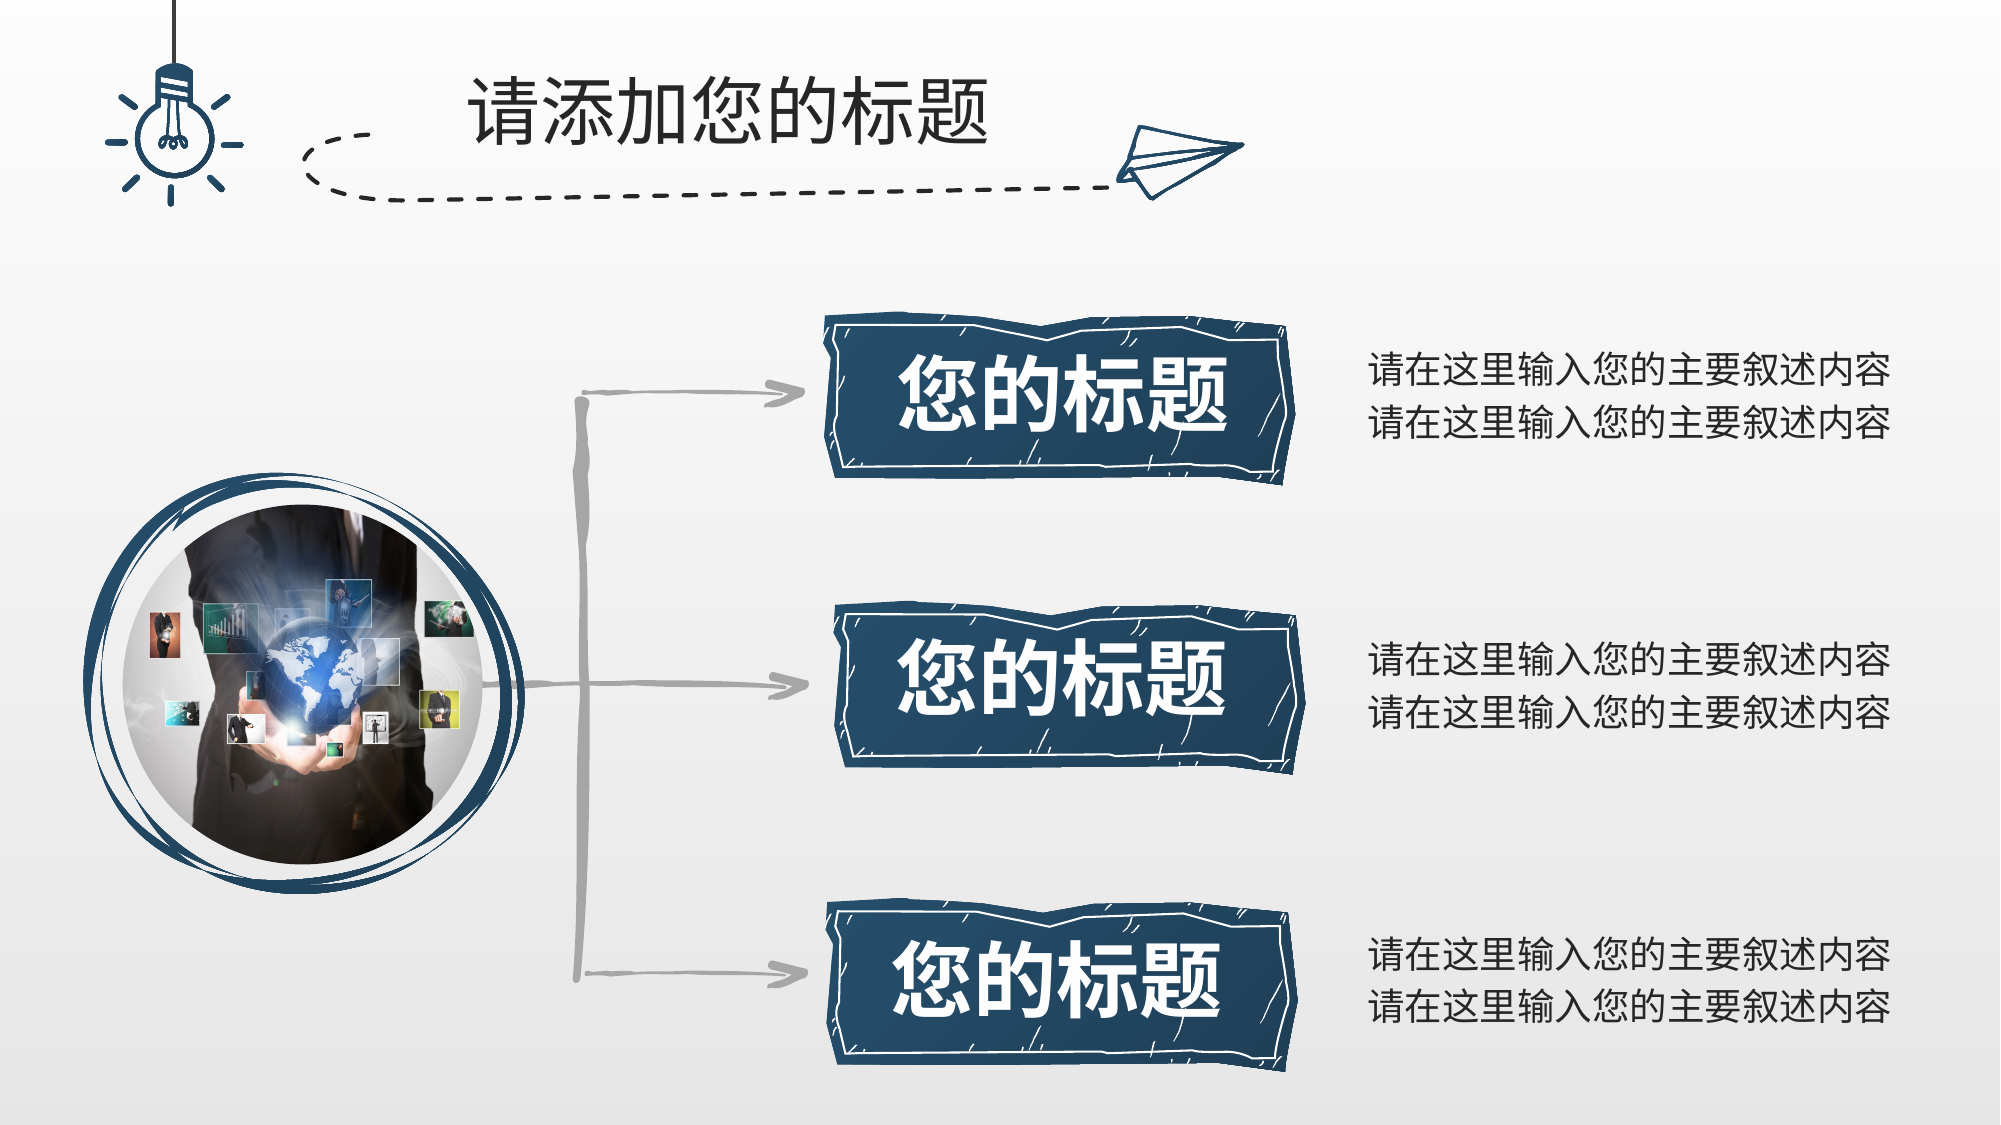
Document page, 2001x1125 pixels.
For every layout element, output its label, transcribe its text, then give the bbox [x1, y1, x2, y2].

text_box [822, 311, 1296, 486]
text_box 请在这里输入您的主要叙述内容 请在这里输入您的主要叙述内容 [1352, 923, 1931, 1036]
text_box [824, 898, 1298, 1072]
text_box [478, 368, 810, 1001]
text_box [104, 0, 244, 207]
text_box 请在这里输入您的主要叙述内容 请在这里输入您的主要叙述内容 [1352, 628, 1931, 742]
text_box [302, 133, 1116, 202]
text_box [832, 600, 1306, 775]
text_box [13, 377, 622, 916]
text_box 请在这里输入您的主要叙述内容 请在这里输入您的主要叙述内容 [1352, 338, 1931, 451]
text_box [1116, 125, 1245, 201]
text_box 请添加您的标题 [332, 57, 1123, 162]
